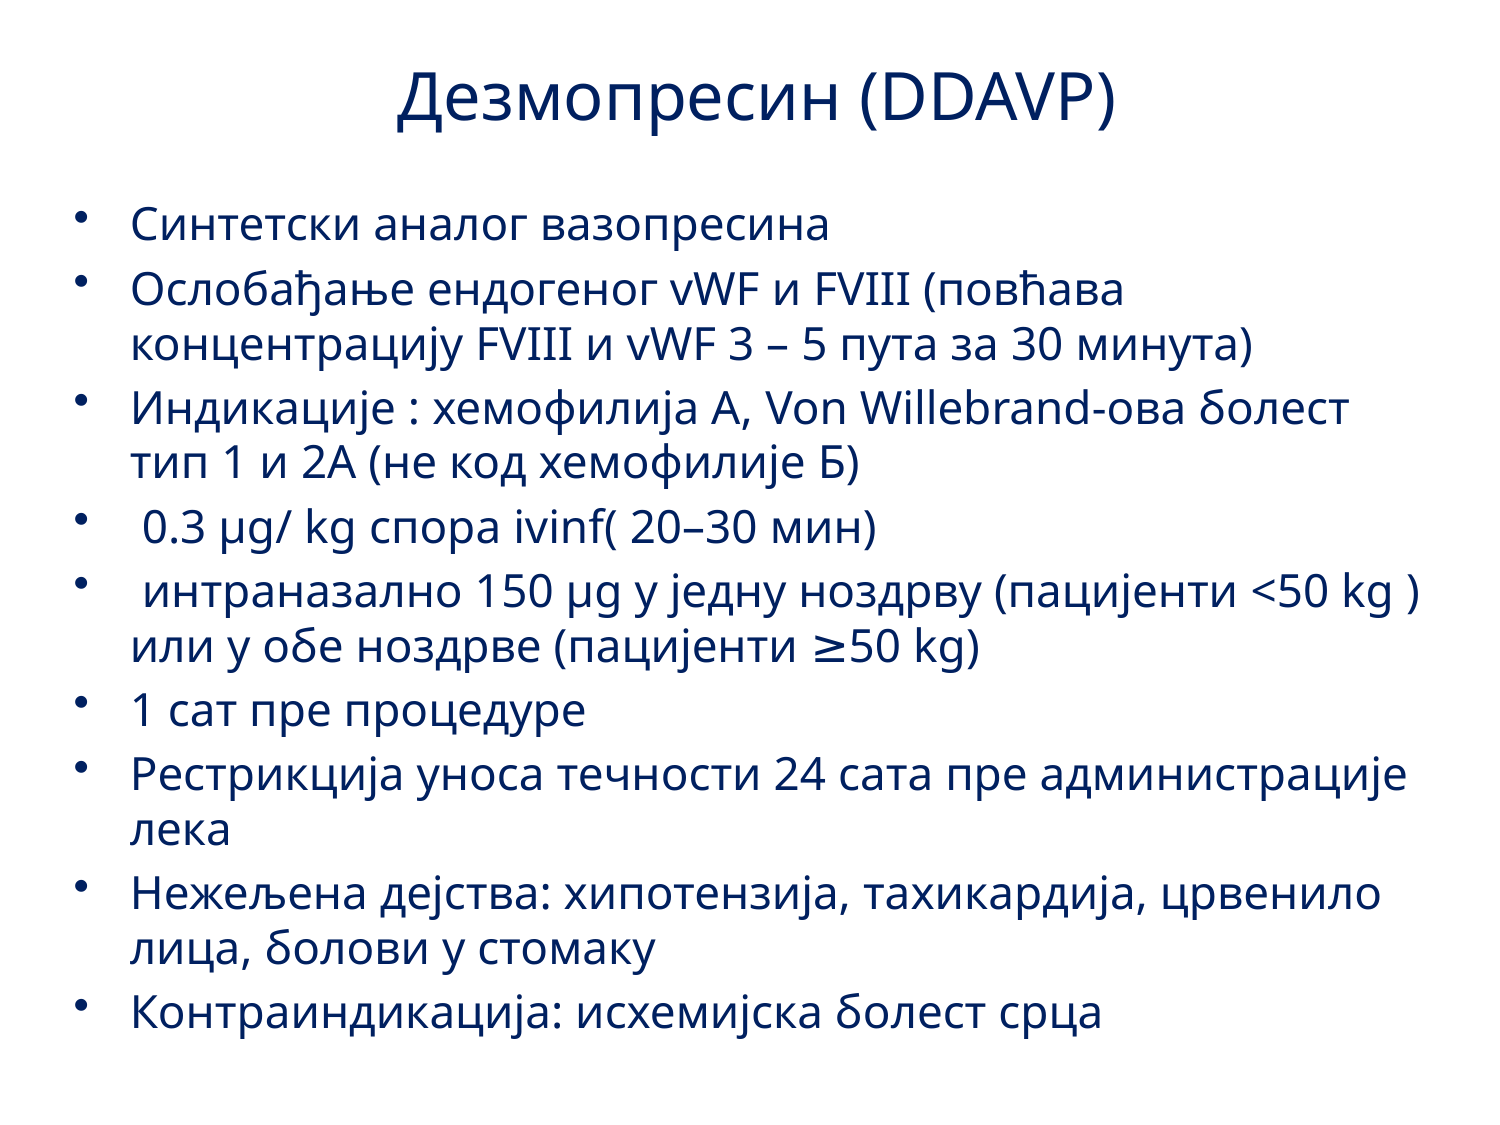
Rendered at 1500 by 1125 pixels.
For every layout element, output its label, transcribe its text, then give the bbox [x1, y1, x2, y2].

title Дезмопресин (DDAVP) [82, 0, 1432, 187]
list Синтетски аналог вазопресина Ослобађање ендогеног vWF и FVIII (повћава концентрацију FVIII и vWF 3 – 5 пута за 30 минута) Индикације : хемофилија А, Von Willebrand-ова бoлест тип 1 и 2А (не код хемофилије Б) 0.3 μg/ kg спора ivinf( 20–30 мин) интраназално 150 μg у једну ноздрву (пацијенти <50 kg ) или у обе ноздрве (пацијенти ≥50 kg) 1 сат пре процедуре Рестрикција уноса течности 24 сата пре администрације лека Нежељена дејства: хипотензија, тахикардија, црвенило лица, болови у стомаку Контраиндикација: исхемијска болест срца [58, 187, 1454, 1079]
